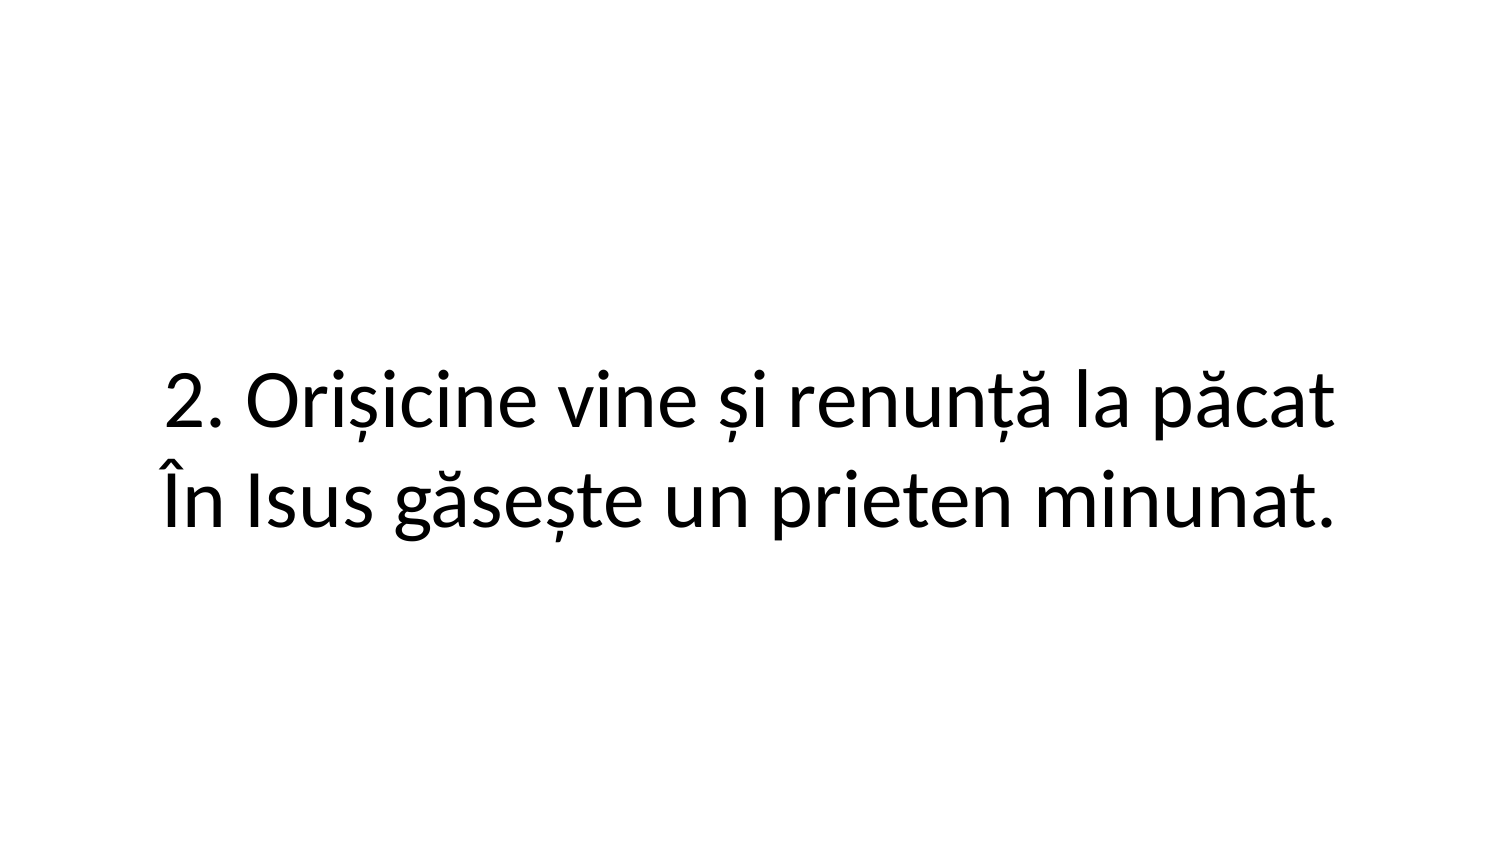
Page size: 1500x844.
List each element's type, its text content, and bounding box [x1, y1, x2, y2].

text_box 2. Orișicine vine și renunță la păcat În Isus găsește un prieten minunat. [146, 292, 1354, 552]
